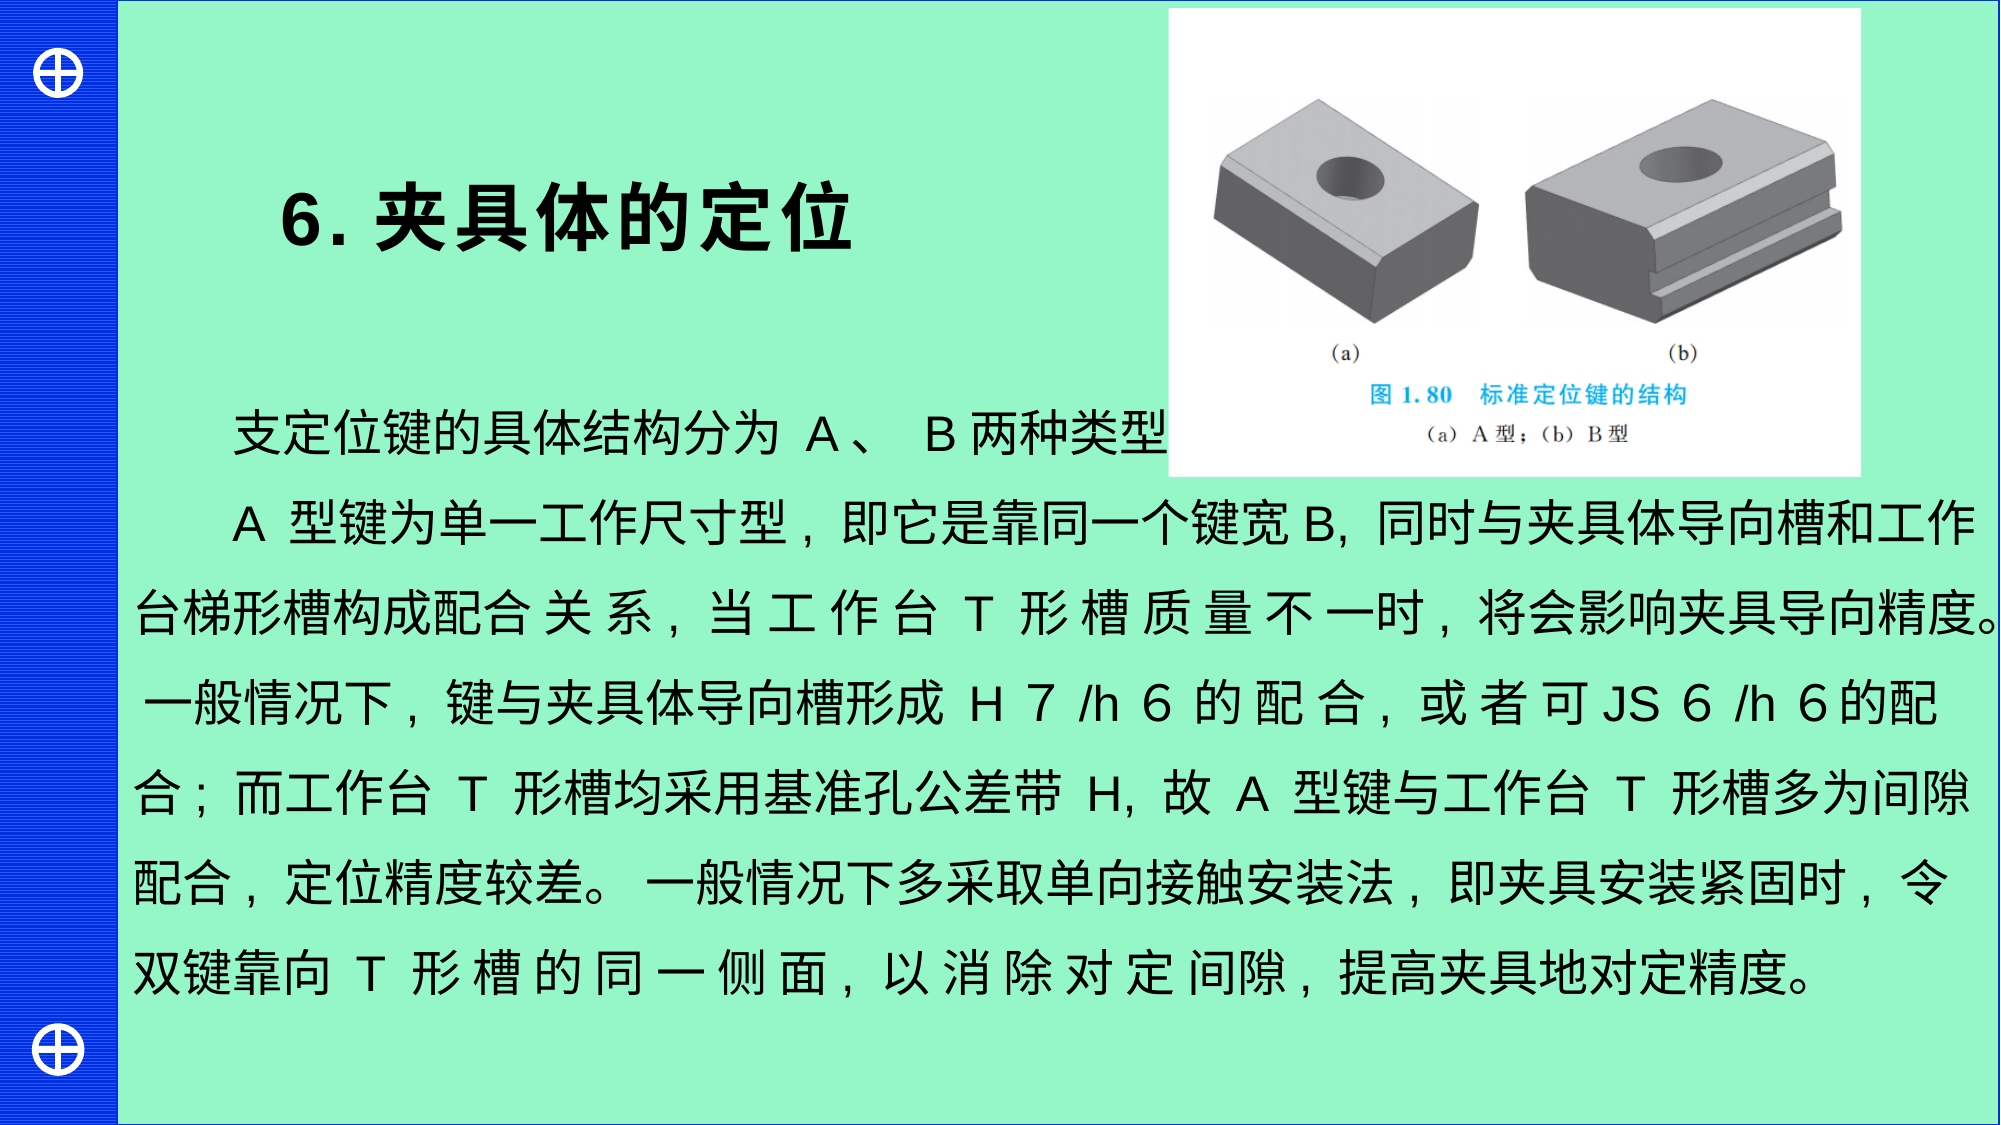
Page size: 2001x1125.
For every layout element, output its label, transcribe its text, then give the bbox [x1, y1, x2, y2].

text_box 支定位键的具体结构分为 A、 B两种类型。 A 型键为单一工作尺寸型, 即它是靠同一个键宽B, 同时与夹具体导向槽和工作台梯形槽构成配合 关 系, 当 工 作 台 T 形 槽 质 量 不 一时, 将会影响夹具导向精度。 一般情况下, 键与夹具体导向槽形成 H７/h６ 的 配 合, 或 者 可JS６/h６的配合; 而工作台 T 形槽均采用基准孔公差带 H, 故 A 型键与工作台 T 形槽多为间隙配合, 定位精度较差。 一般情况下多采取单向接触安装法, 即夹具安装紧固时, 令双键靠向 T 形 槽 的 同 一 侧 面, 以 消 除 对 定 间隙, 提高夹具地对定精度。 [117, 363, 2000, 1099]
text_box 6.夹具体的定位 [184, 146, 1168, 268]
picture [1168, 8, 1862, 477]
